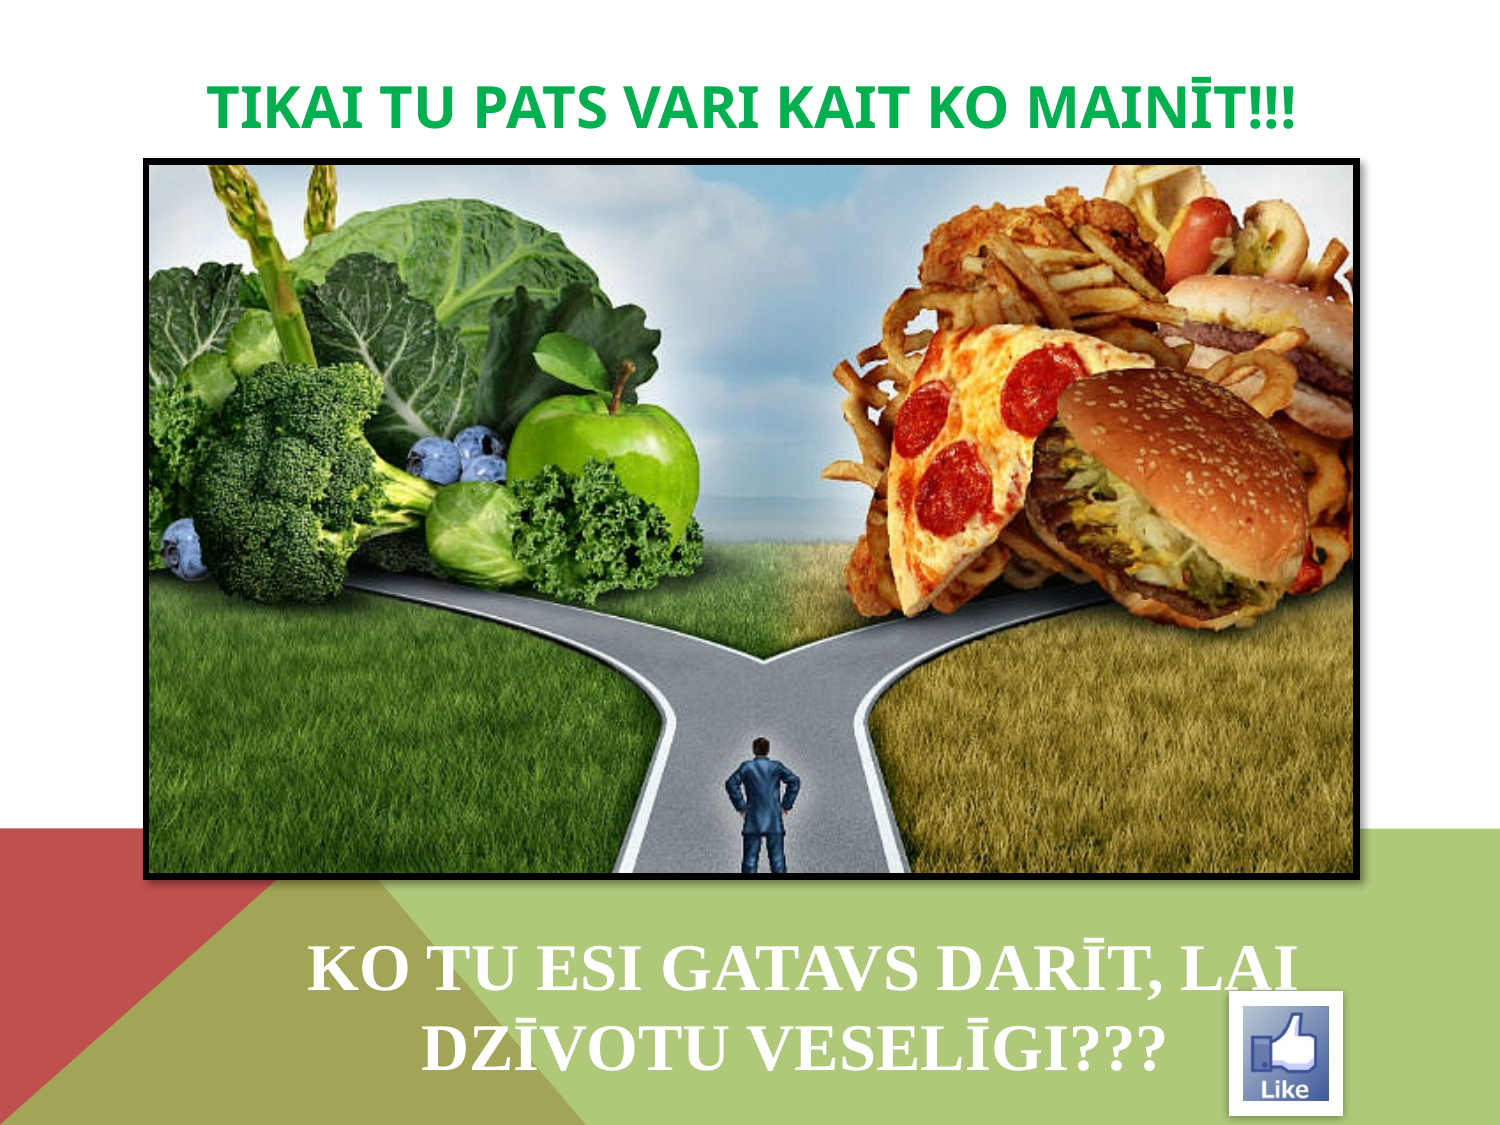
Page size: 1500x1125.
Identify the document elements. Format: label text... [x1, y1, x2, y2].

picture [149, 164, 1354, 874]
title Tikai tu pats vari kait ko mainīt!!! [135, 60, 1369, 150]
text_box KO TU ESI GATAVS DARĪT, LAI DZĪVOTU VESELĪGI??? [137, 916, 1471, 1092]
picture [1242, 1005, 1329, 1102]
